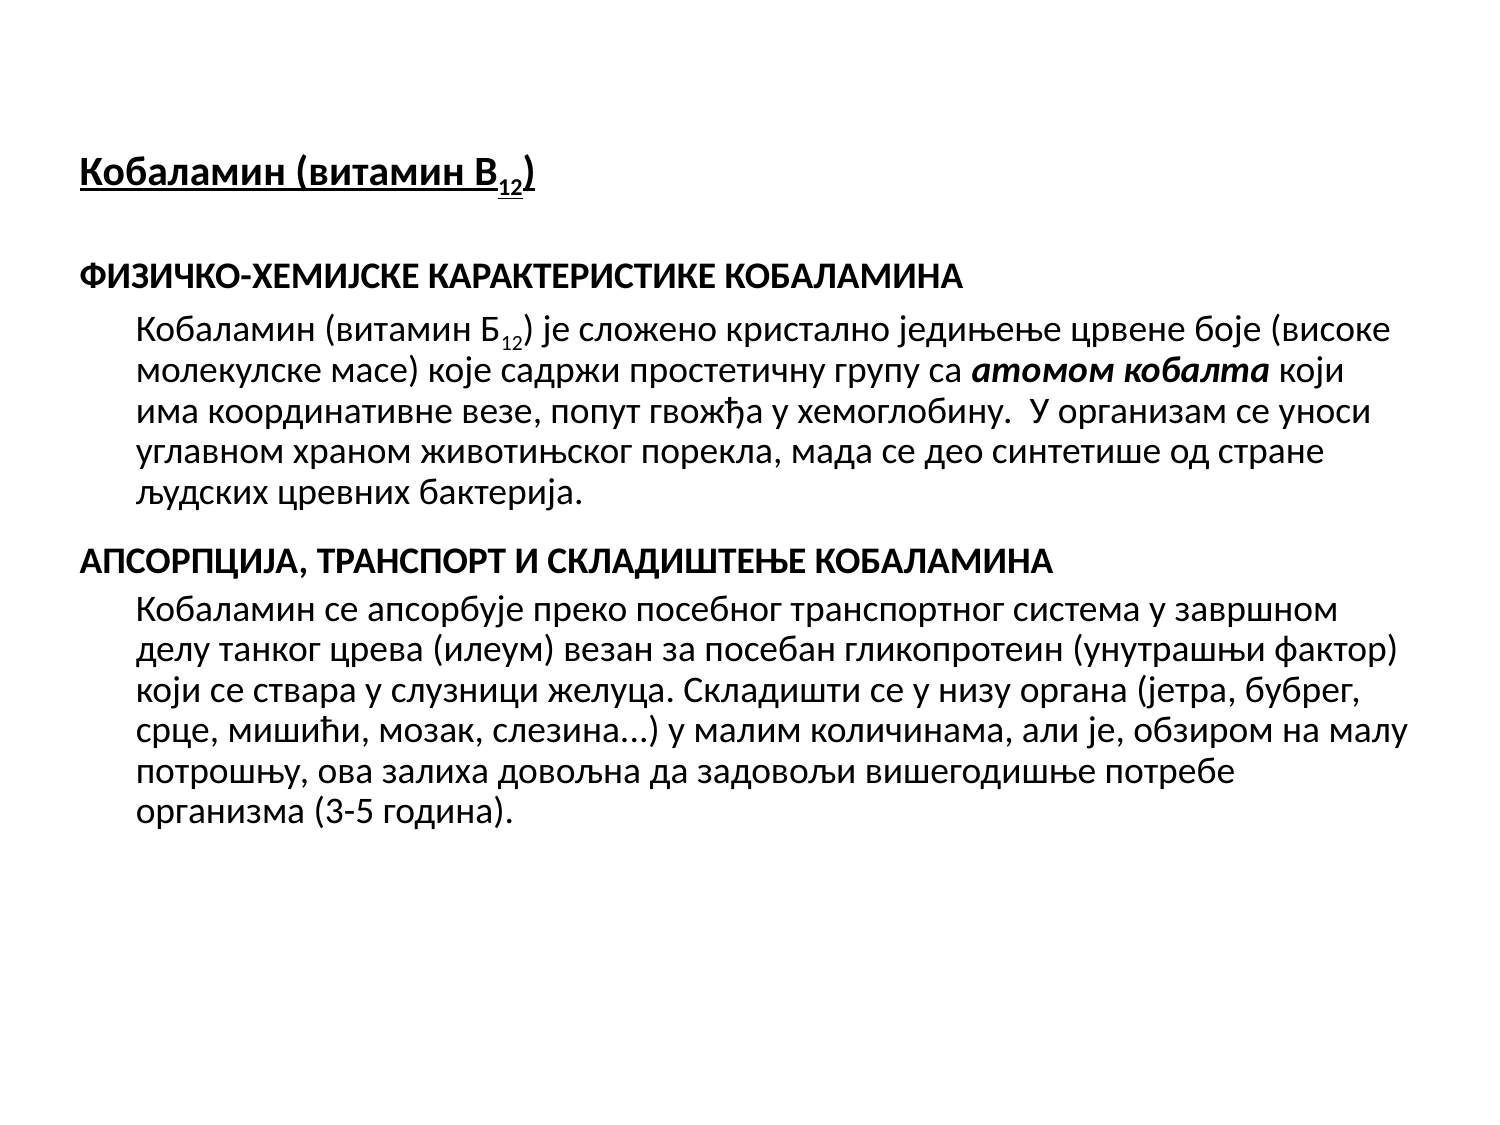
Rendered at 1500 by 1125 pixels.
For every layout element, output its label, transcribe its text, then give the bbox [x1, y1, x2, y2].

text_box Кобаламин (витамин B12) ФИЗИЧКО-ХЕМИЈСКЕ КАРАКТЕРИСТИКЕ КОБАЛАМИНА Кобаламин (витамин Б12) је сложено кристално једињење црвене боје (високе молекулске масе) које садржи простетичну групу са атомом кобалта који има координативне везе, попут гвожђа у хемоглобину. У организам се уноси углавном храном животињског порекла, мада се део синтетише од стране људских цревних бактерија. АПСОРПЦИЈА, ТРАНСПОРТ И СКЛАДИШТЕЊЕ КОБАЛАМИНА Кобаламин се апсорбује преко посебног транспортног система у завршном делу танког црева (илеум) везан за посебан гликопротеин (унутрашњи фактор) који се ствара у слузници желуца. Складишти се у низу органа (јетра, бубрег, срце, мишићи, мозак, слезина...) у малим количинама, али је, обзиром на малу потрошњу, ова залиха довољна да задовољи вишегодишње потребе организма (3-5 година). [64, 137, 1428, 875]
